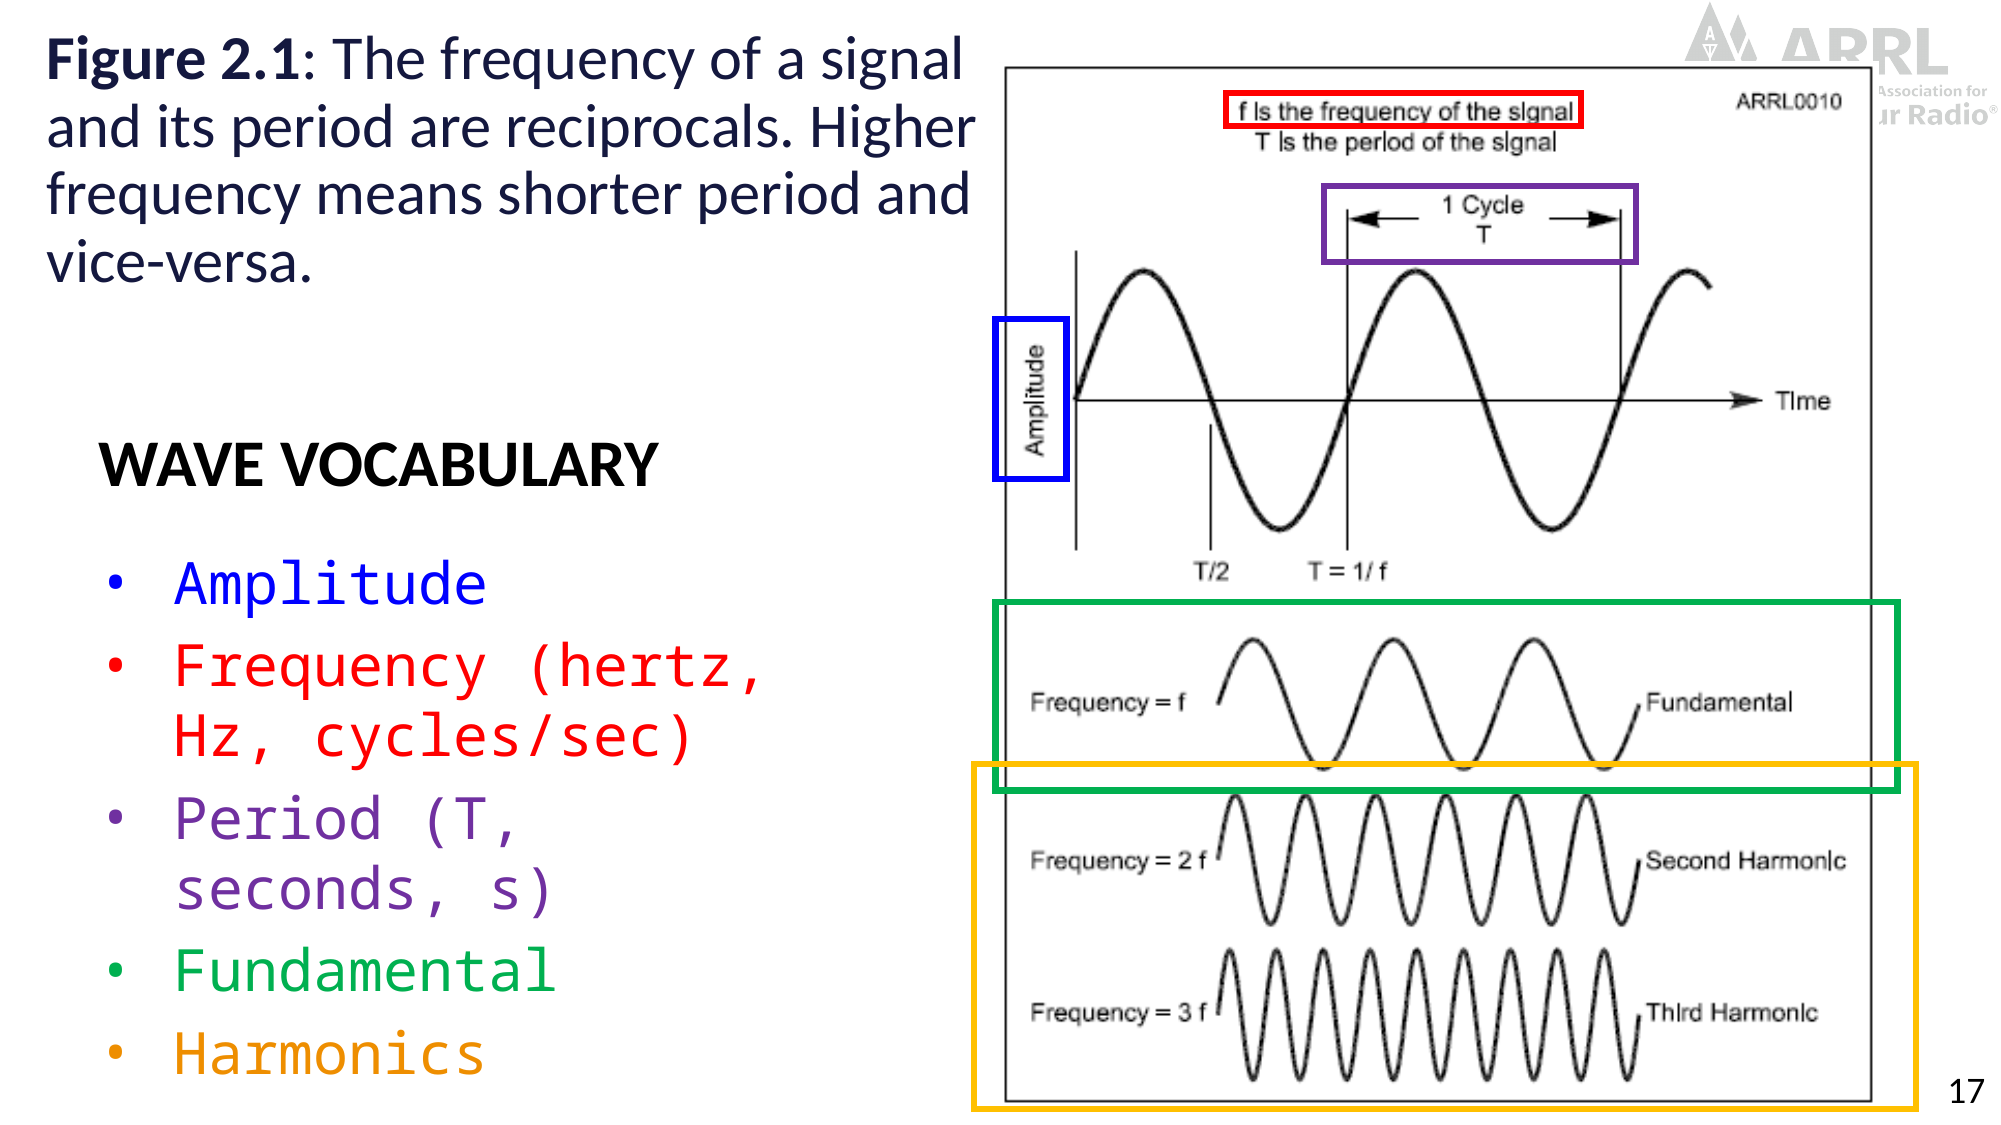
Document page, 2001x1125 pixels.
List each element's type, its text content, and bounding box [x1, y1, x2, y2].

text_box [1879, 601, 1899, 763]
text_box [994, 318, 999, 480]
title Figure 2.1: The frequency of a signal and its period are reciprocals. Higher frequency means shorter period and vice-versa. [31, 30, 1000, 291]
text_box WAVE VOCABULARY [84, 412, 753, 507]
text_box [994, 601, 999, 763]
text_box Amplitude Frequency (hertz, Hz, cycles/sec) Period (T, seconds, s) Fundamental Harmonics [84, 538, 799, 1094]
text_box [973, 763, 1917, 1110]
picture [999, 0, 2000, 1109]
